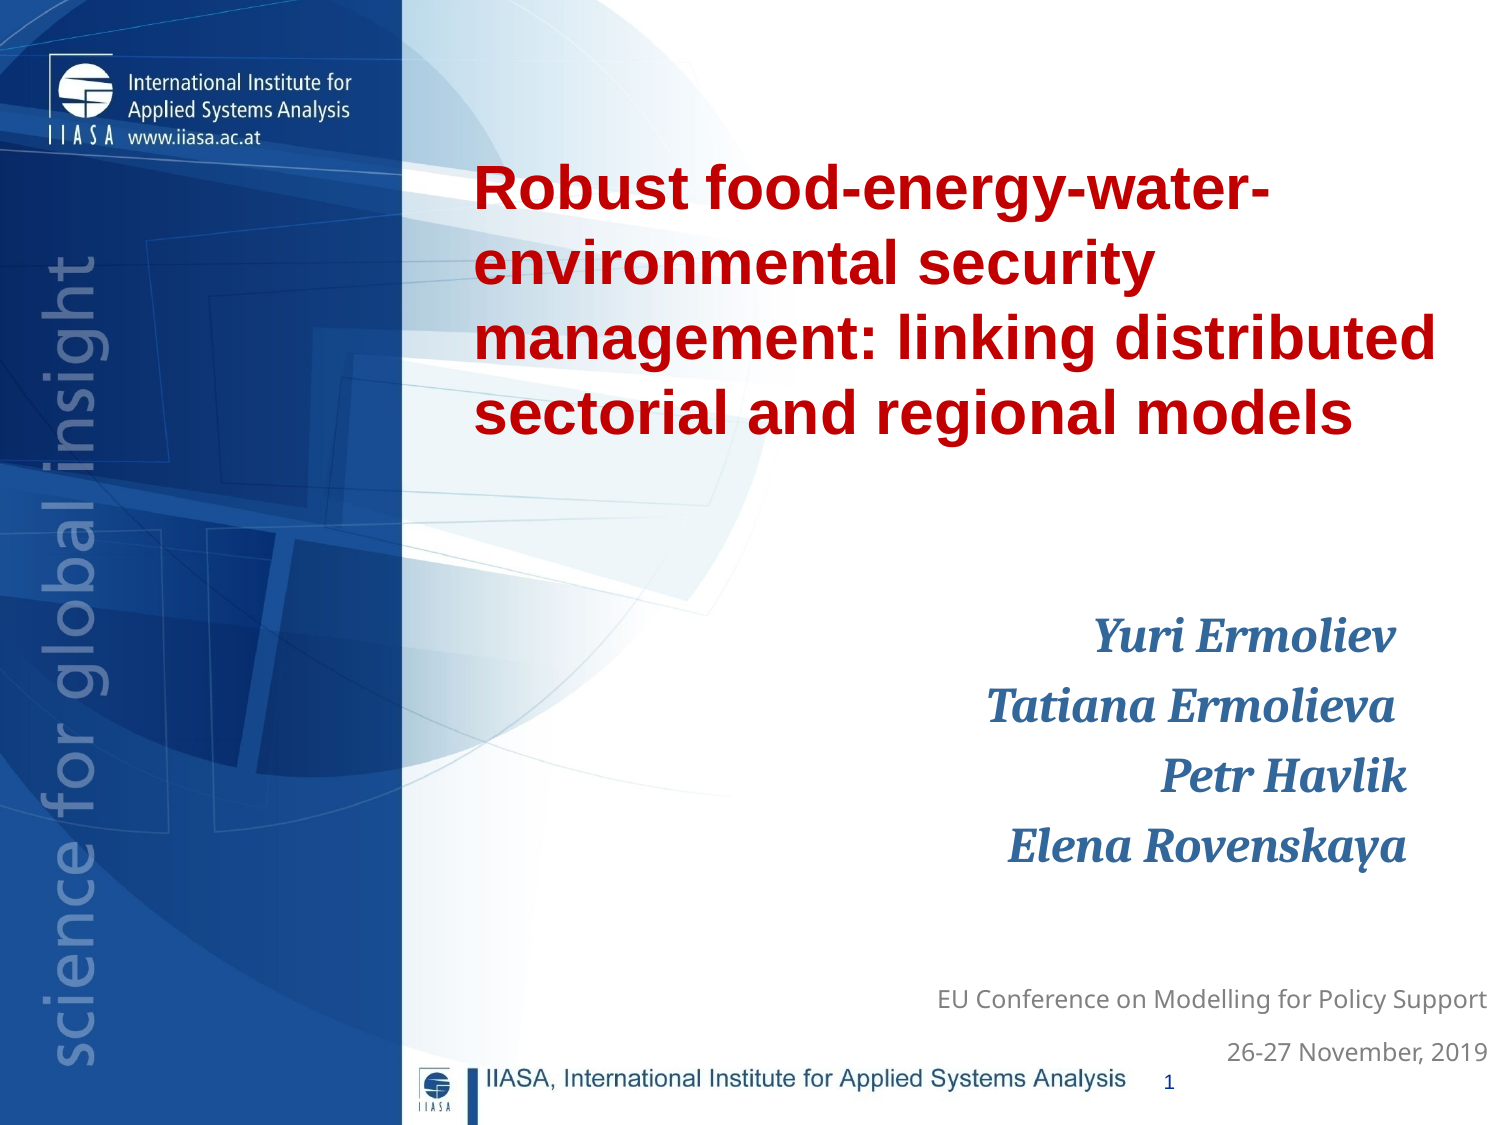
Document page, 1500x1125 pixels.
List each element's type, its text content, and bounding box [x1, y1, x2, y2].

subtitle Yuri Ermoliev Tatiana Ermolieva Petr Havlik Elena Rovenskaya [454, 622, 1483, 758]
picture [0, 0, 1500, 1125]
text_box Robust food-energy-water-environmental security management: linking distributed sectorial and regional models [398, 0, 1500, 622]
slide_number 1 [1163, 1068, 1424, 1122]
text_box EU Conference on Modelling for Policy Support 26-27 November, 2019 [784, 893, 1500, 1075]
